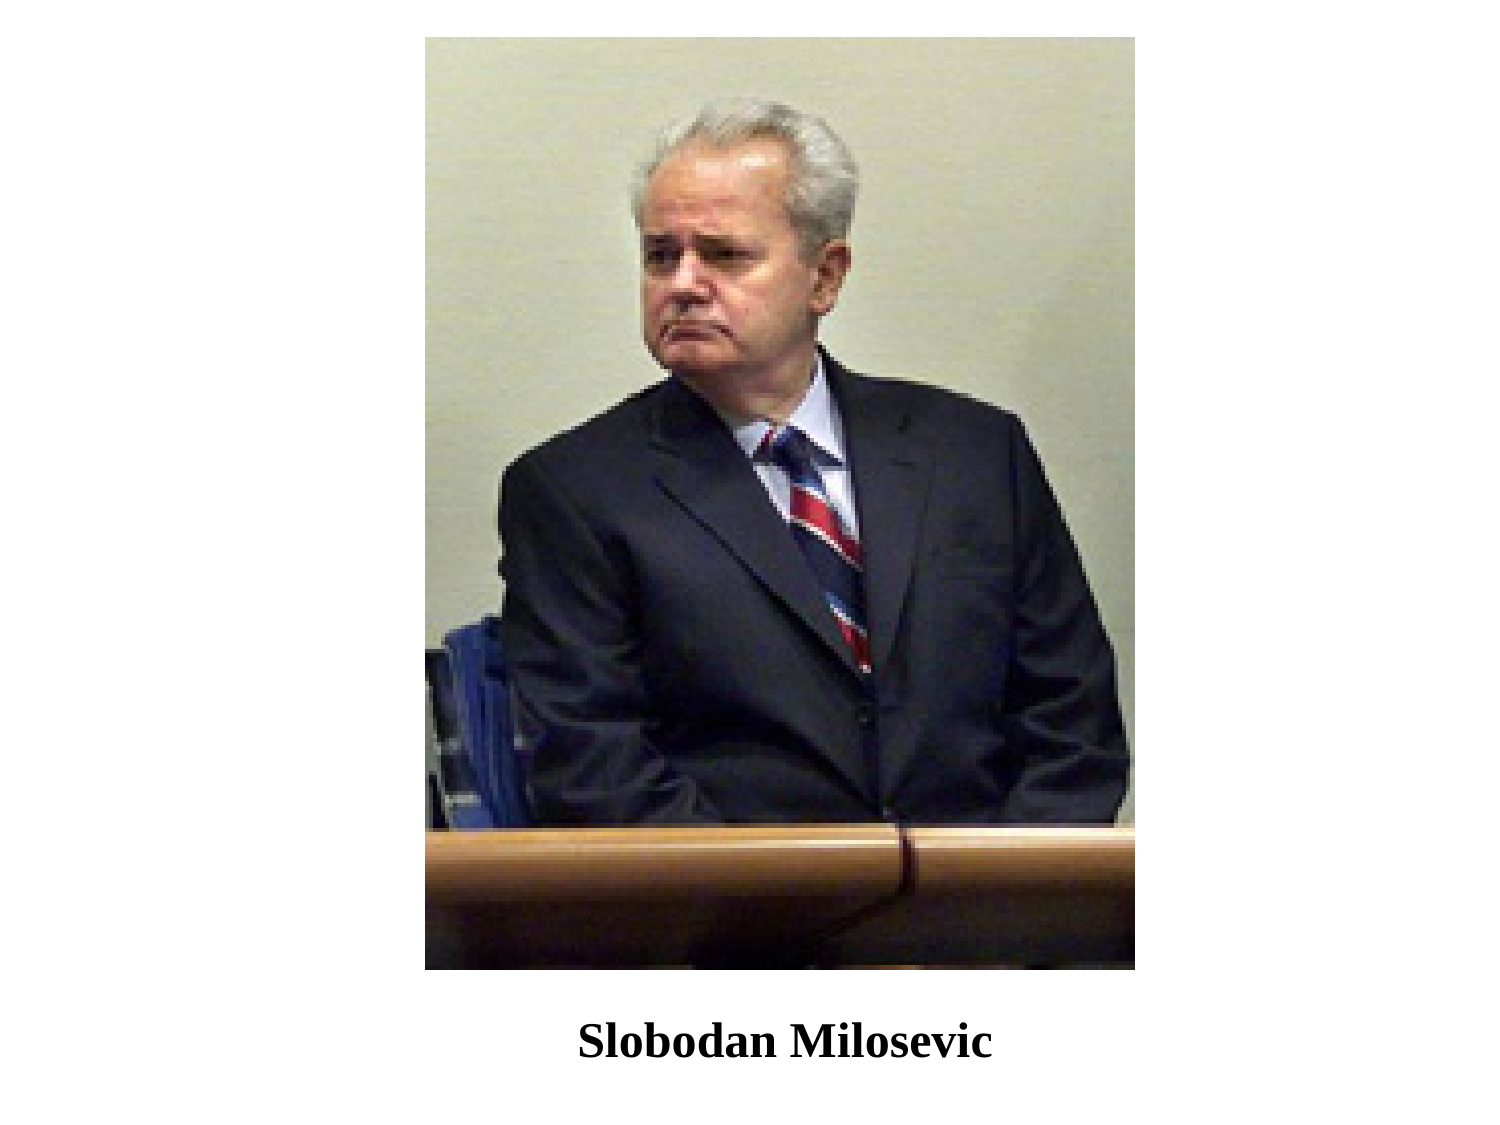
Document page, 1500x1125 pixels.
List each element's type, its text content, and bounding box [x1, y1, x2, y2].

text_box Slobodan Milosevic [562, 999, 1021, 1076]
picture [424, 37, 1135, 970]
